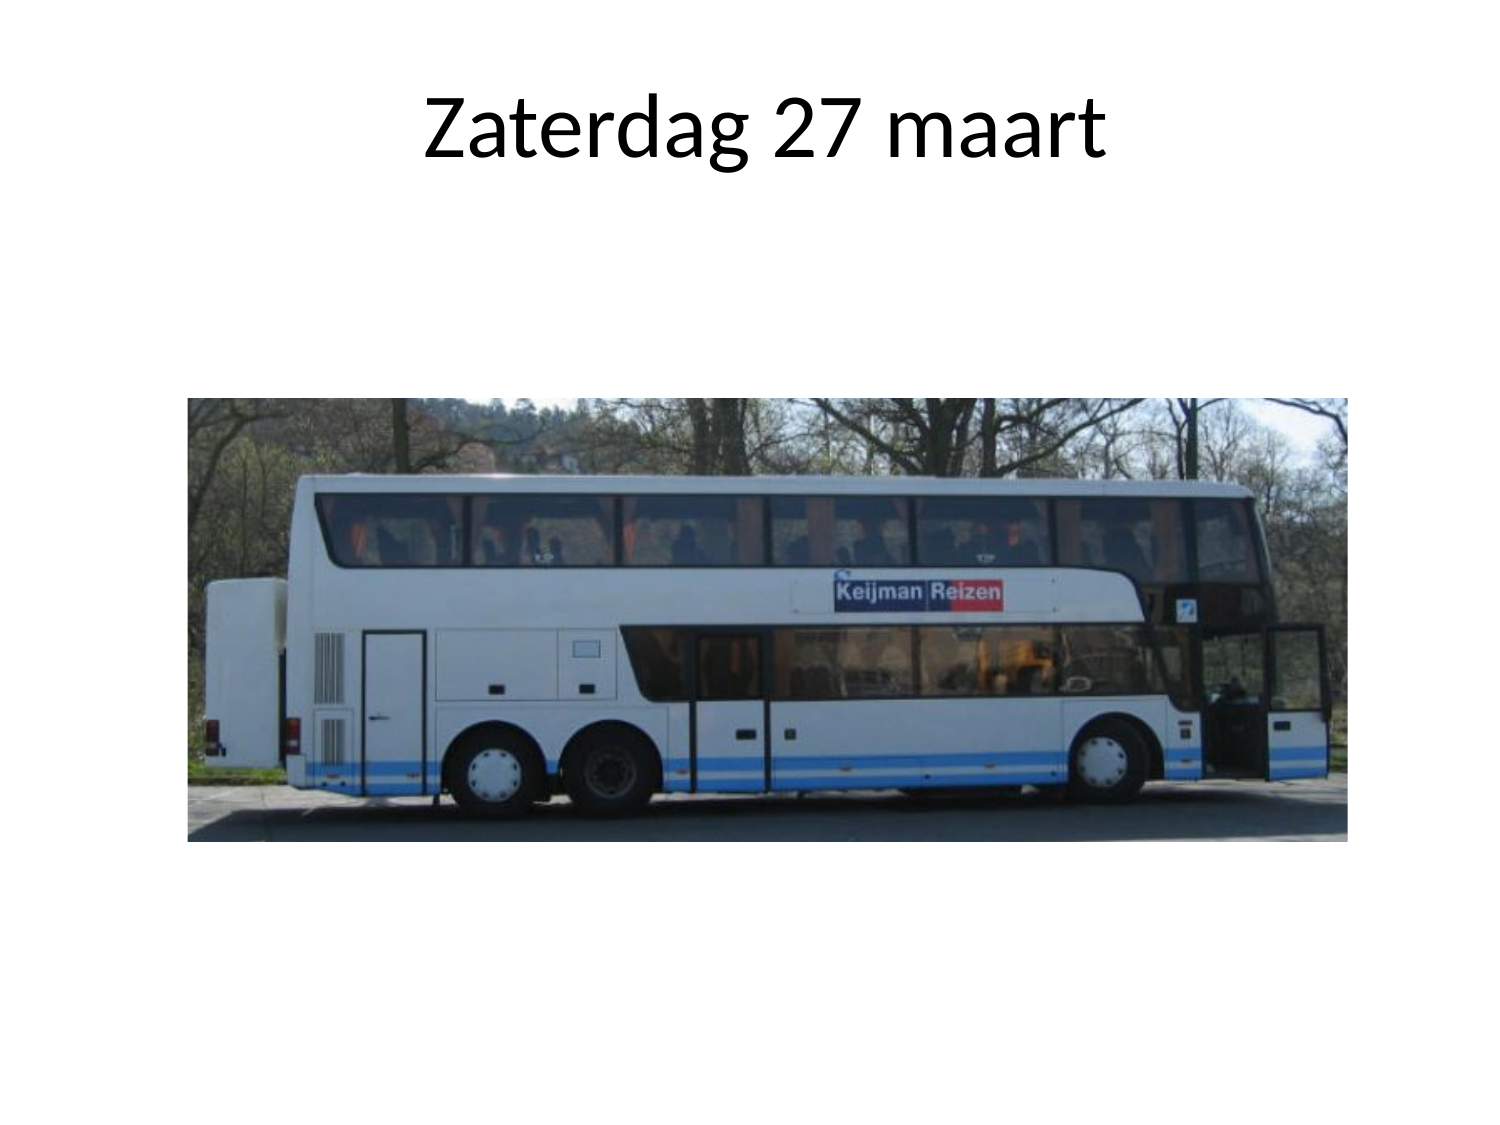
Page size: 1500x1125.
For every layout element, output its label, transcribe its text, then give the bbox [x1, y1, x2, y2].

picture [187, 398, 1348, 842]
title Zaterdag 27 maart [128, 0, 1404, 242]
